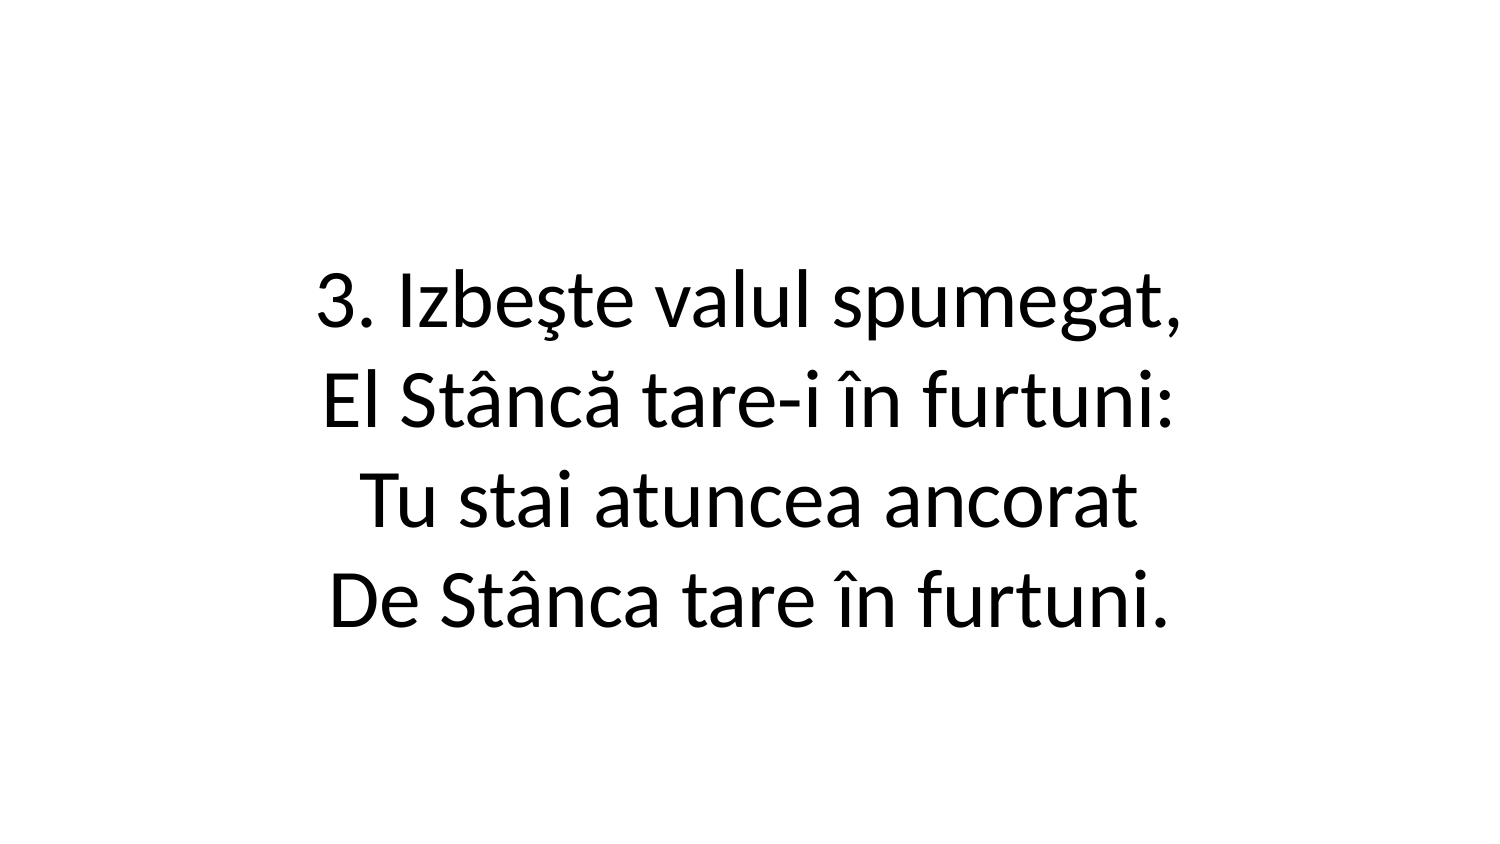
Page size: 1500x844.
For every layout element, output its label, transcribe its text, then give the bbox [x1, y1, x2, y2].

text_box 3. Izbeşte valul spumegat, El Stâncă tare-i în furtuni: Tu stai atuncea ancorat De Stânca tare în furtuni. [299, 192, 1201, 652]
